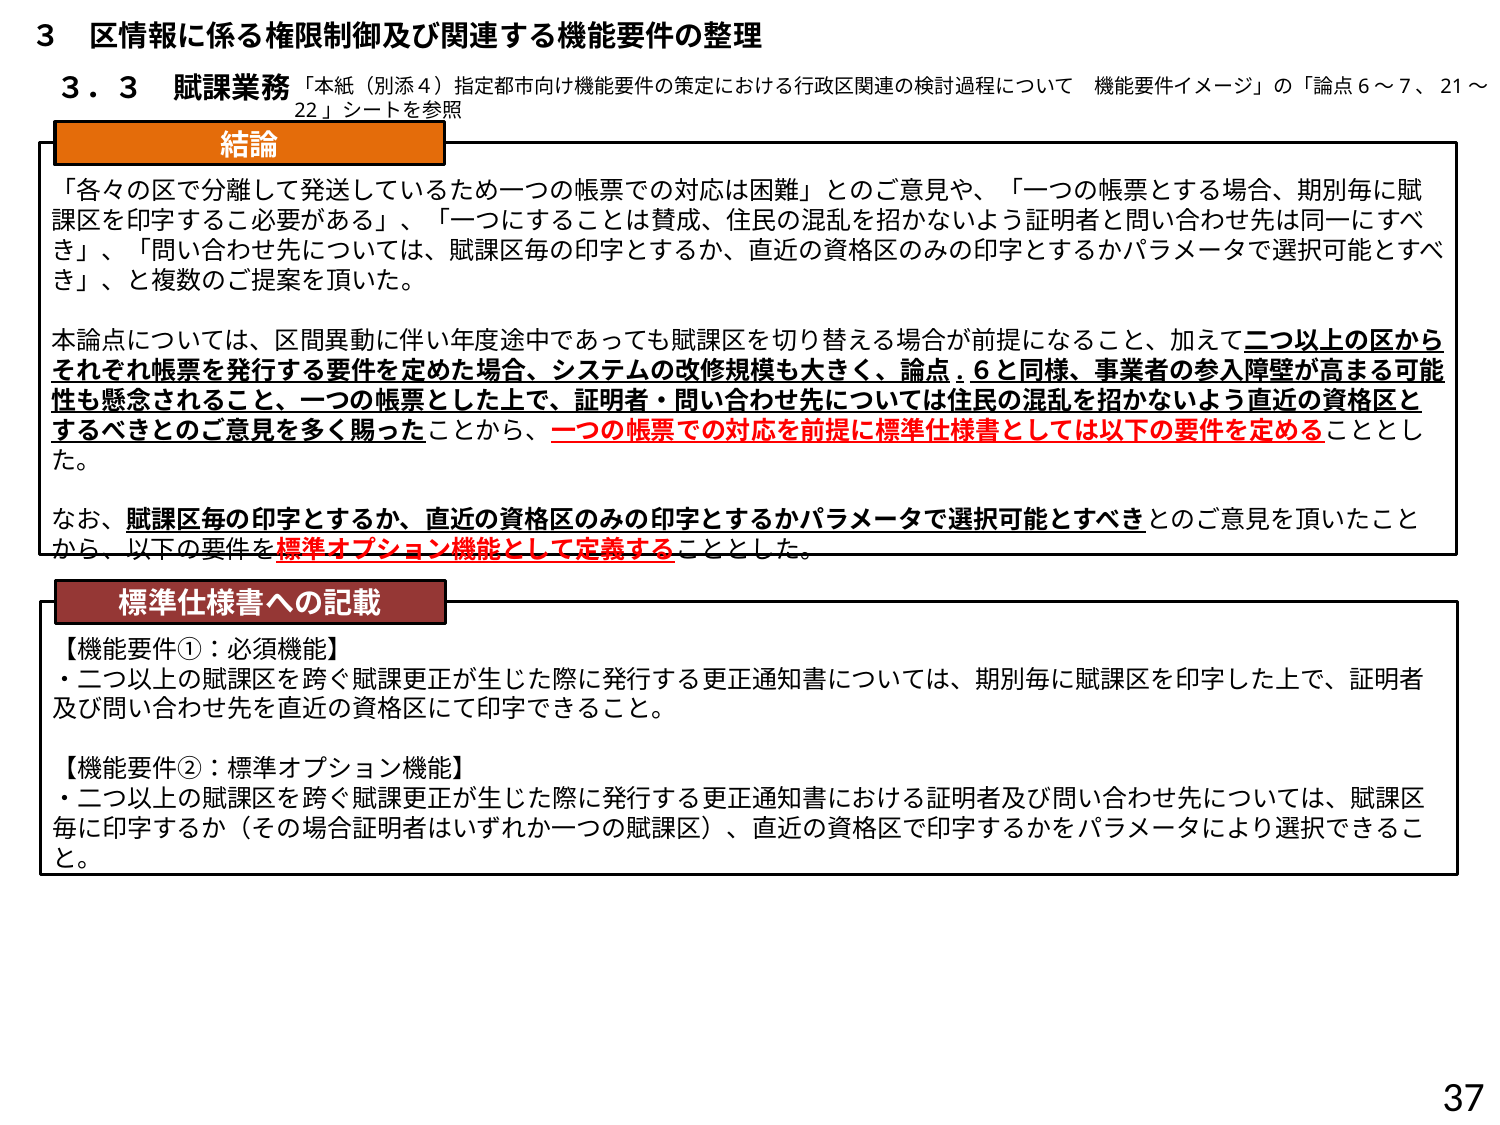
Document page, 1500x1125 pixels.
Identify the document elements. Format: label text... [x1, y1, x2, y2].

text_box 標準仕様書への記載 [54, 578, 448, 625]
text_box 結論 [53, 120, 447, 167]
slide_number 36 [1149, 1065, 1500, 1125]
text_box 「各々の区で分離して発送しているため一つの帳票での対応は困難」とのご意見や、「一つの帳票とする場合、期別毎に賦課区を印字するこ必要がある」、「一つにすることは賛成、住民の混乱を招かないよう証明者と問い合わせ先は同一にすべき」、「問い合わせ先については、賦課区毎の印字とするか、直近の資格区のみの印字とするかパラメータで選択可能とすべき」、と複数のご提案を頂いた。 本論点については、区間異動に伴い年度途中であっても賦課区を切り替える場合が前提になること、加えて二つ以上の区からそれぞれ帳票を発行する要件を定めた場合、システムの改修規模も大きく、論点.６と同様、事業者の参入障壁が高まる可能性も懸念されること、一つの帳票とした上で、証明者・問い合わせ先については住民の混乱を招かないよう直近の資格区とするべきとのご意見を多く賜ったことから、一つの帳票での対応を前提に標準仕様書としては以下の要件を定めることとした。 なお、賦課区毎の印字とするか、直近の資格区のみの印字とするかパラメータで選択可能とすべきとのご意見を頂いたことから、以下の要件を標準オプション機能として定義することとした。 [39, 142, 1457, 555]
text_box ３ 区情報に係る権限制御及び関連する機能要件の整理 [16, 2, 1440, 49]
text_box 【機能要件①：必須機能】 ・二つ以上の賦課区を跨ぐ賦課更正が生じた際に発行する更正通知書については、期別毎に賦課区を印字した上で、証明者及び問い合わせ先を直近の資格区にて印字できること。 【機能要件②：標準オプション機能】 ・二つ以上の賦課区を跨ぐ賦課更正が生じた際に発行する更正通知書における証明者及び問い合わせ先については、賦課区毎に印字するか（その場合証明者はいずれか一つの賦課区）、直近の資格区で印字するかをパラメータにより選択できること。 [40, 601, 1458, 875]
text_box ３．３ 賦課業務 [41, 54, 1465, 100]
text_box 「本紙（別添４）指定都市向け機能要件の策定における行政区関連の検討過程について 機能要件イメージ」の「論点6～7、21～22」シートを参照 [279, 58, 1500, 114]
